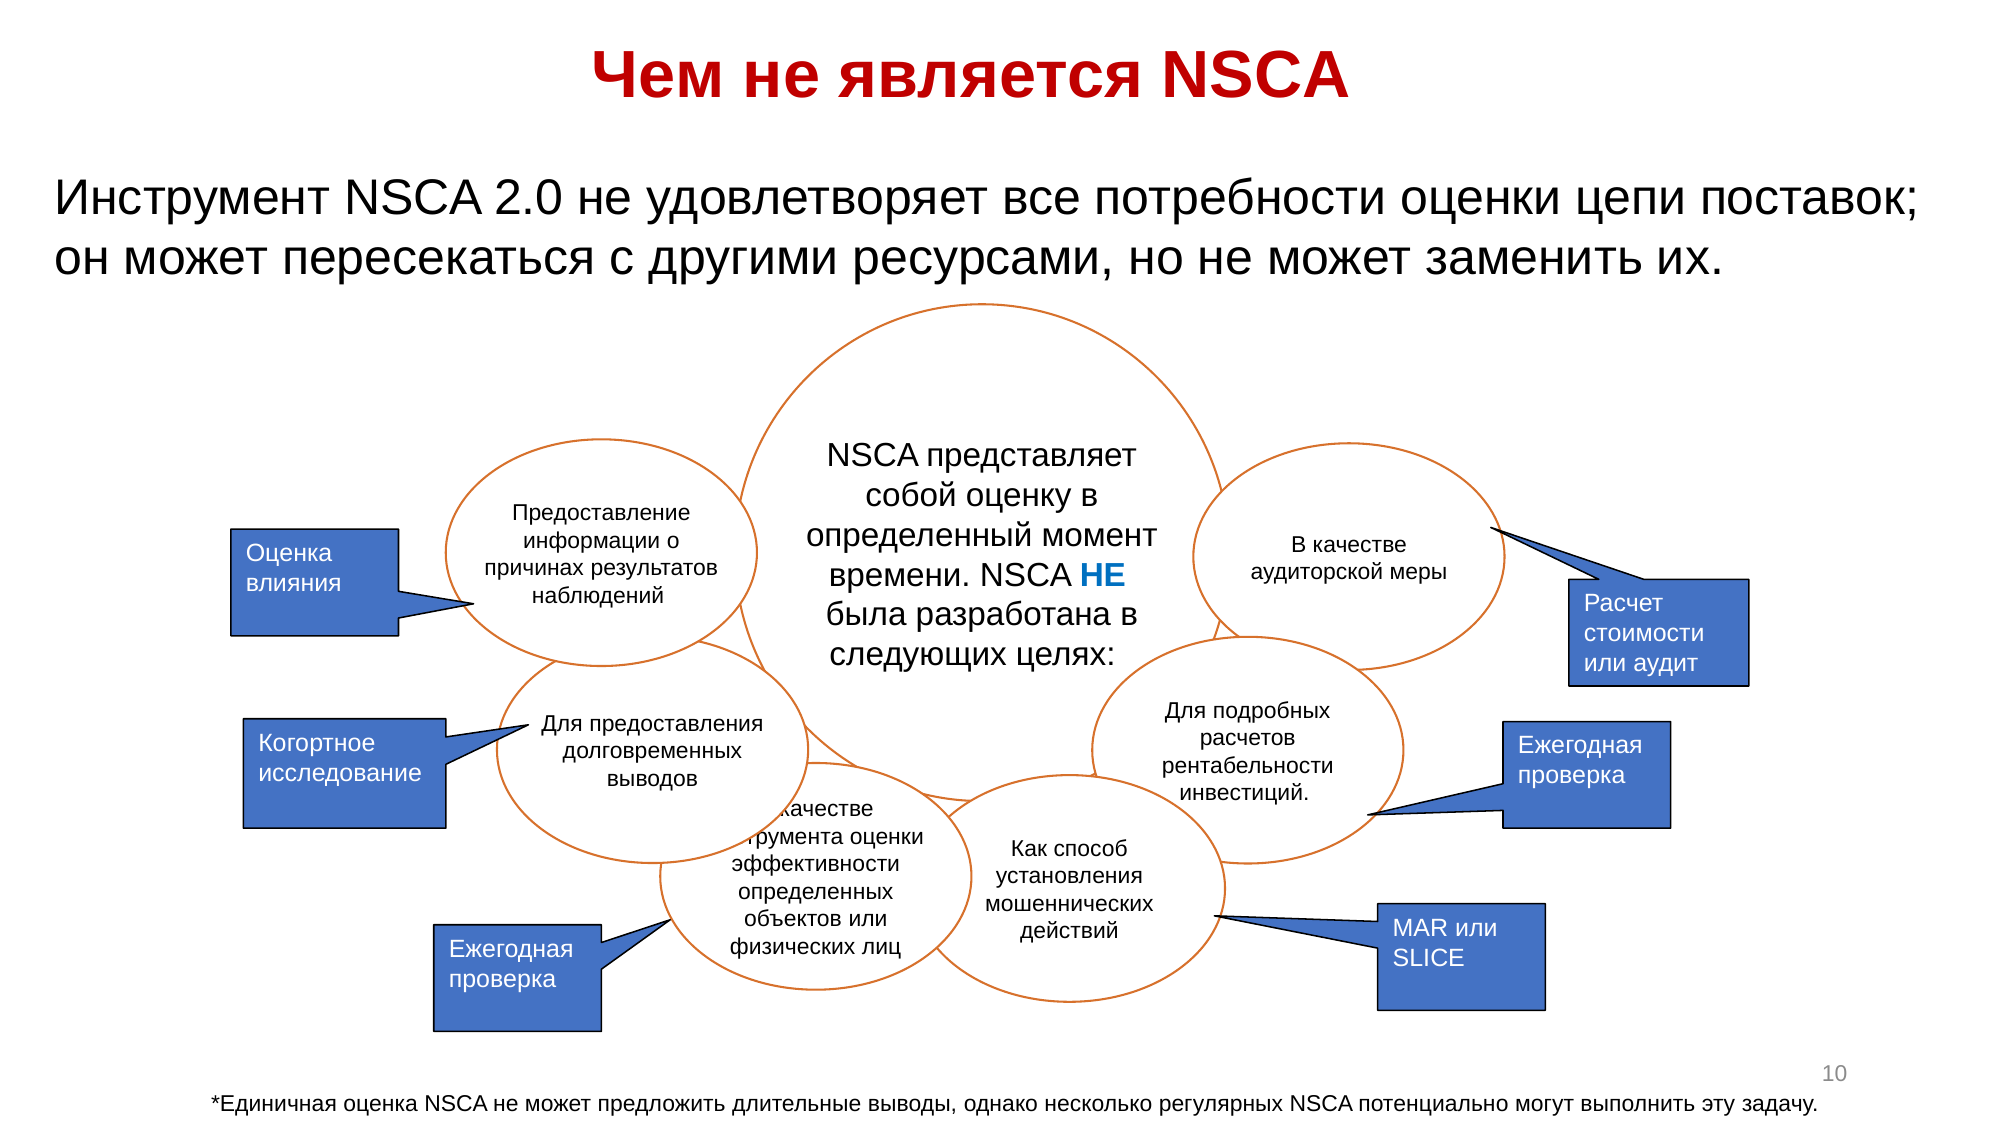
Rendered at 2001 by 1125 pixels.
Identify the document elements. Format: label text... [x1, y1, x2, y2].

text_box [445, 304, 1505, 1002]
text_box Когортное исследование [243, 718, 445, 829]
text_box Оценка влияния [230, 529, 445, 636]
text_box *Единичная оценка NSCA не может предложить длительные выводы, однако несколько регулярных NSCA потенциально могут выполнить эту задачу. [137, 1081, 1894, 1124]
text_box Ежегодная проверка [1505, 721, 1671, 829]
text_box Чем не является NSCA [571, 23, 1372, 119]
text_box MAR или SLICE [1377, 903, 1546, 1011]
title Инструмент NSCA 2.0 не удовлетворяет все потребности оценки цепи поставок; он может пересекаться с другими ресурсами, но не может заменить их. [39, 143, 1961, 305]
text_box Ежегодная проверка [433, 924, 602, 1032]
slide_number 10 [1412, 1042, 1863, 1081]
text_box Расчет стоимости или аудит [1505, 532, 1749, 686]
